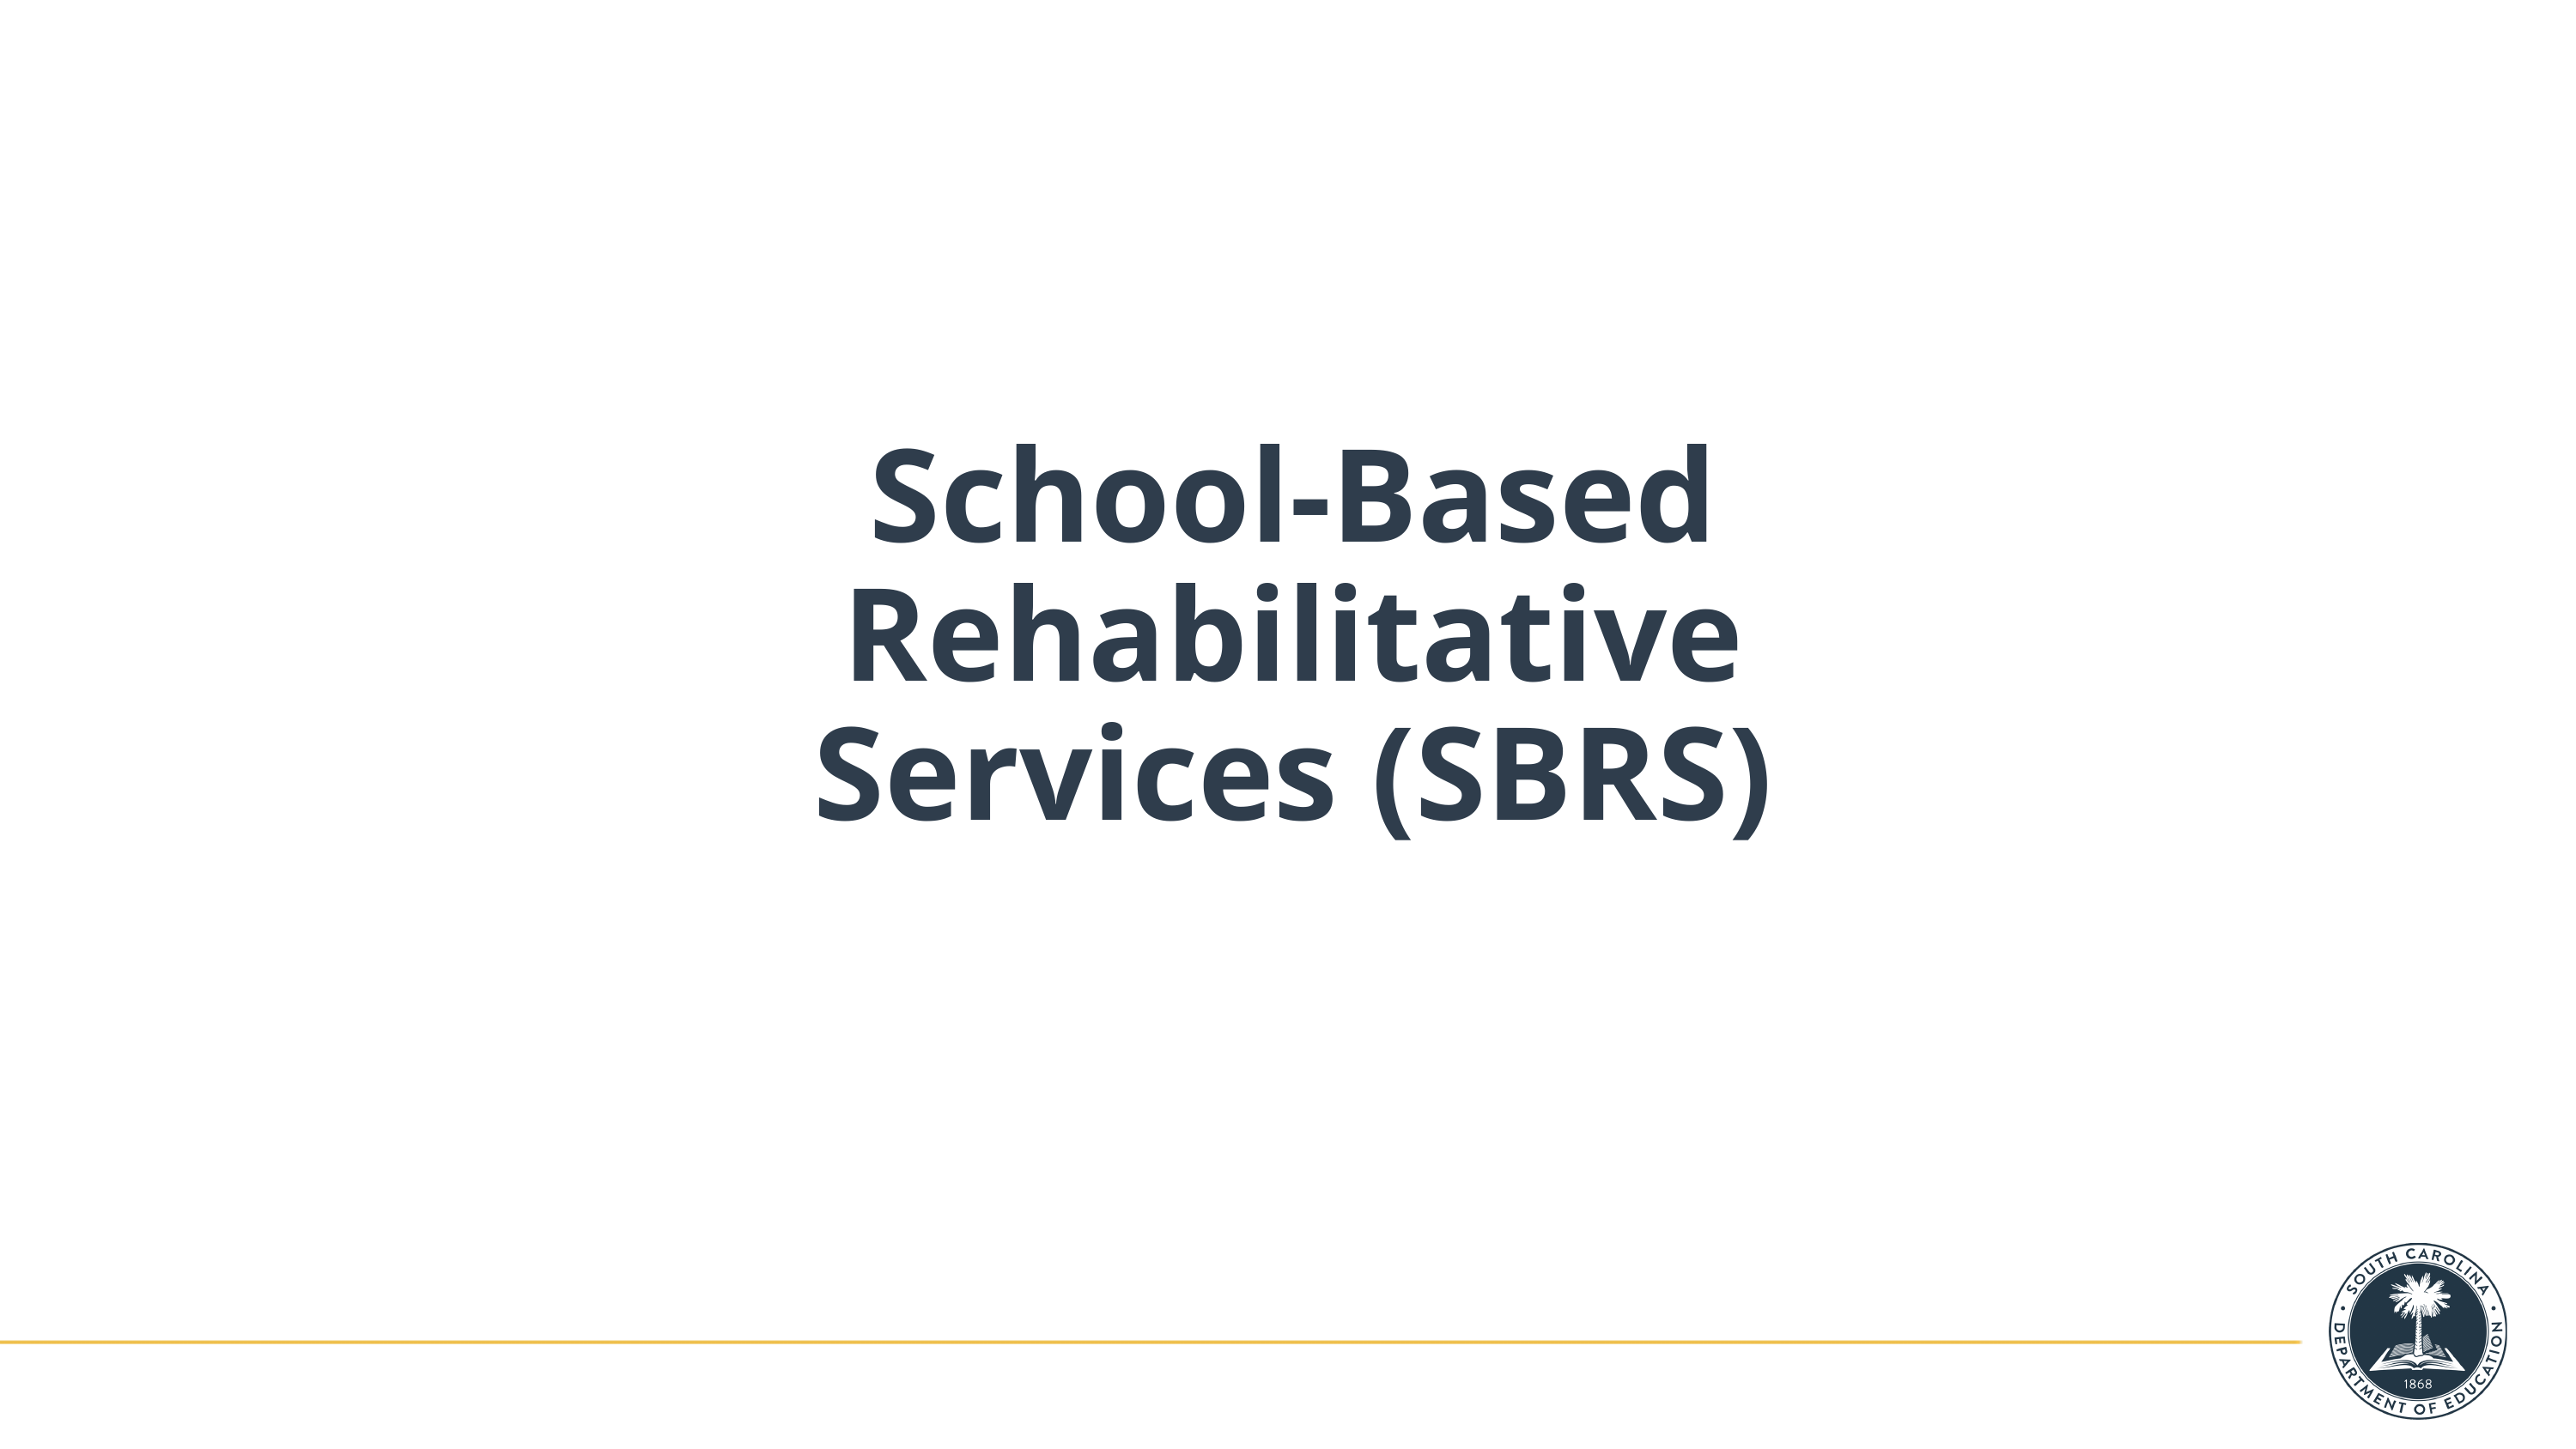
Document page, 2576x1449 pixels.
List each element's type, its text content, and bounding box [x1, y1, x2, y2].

picture [2329, 1243, 2507, 1420]
title School-Based Rehabilitative Services (SBRS) [590, 256, 1996, 993]
